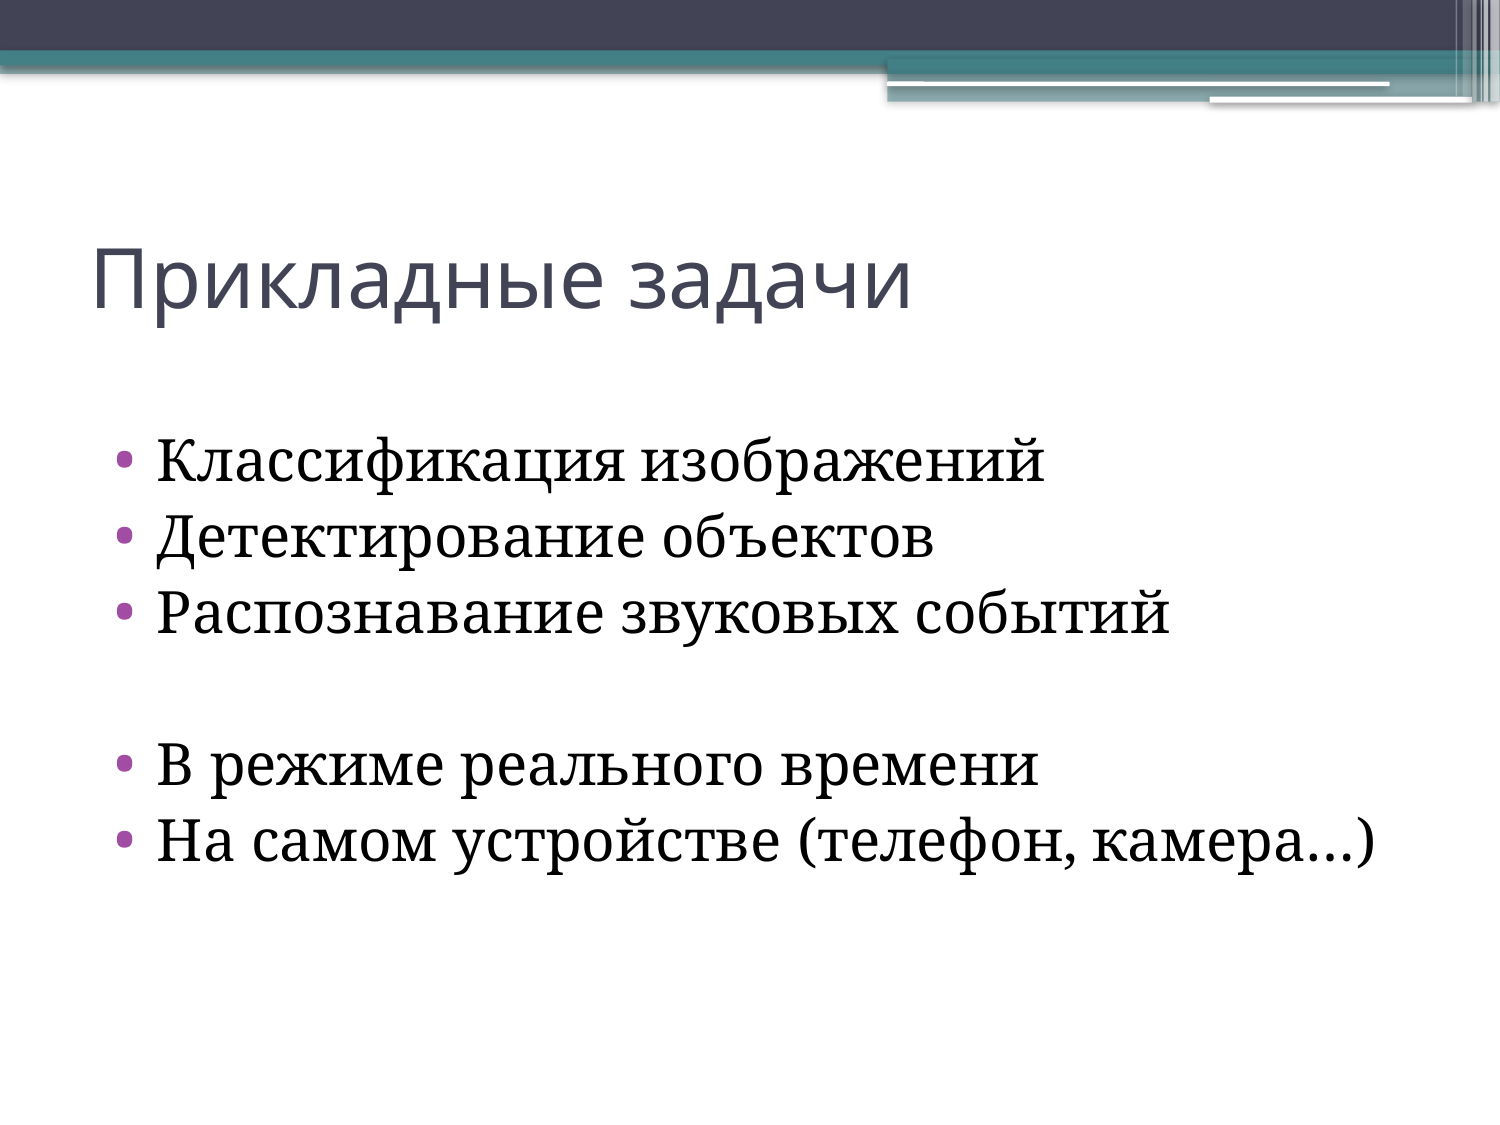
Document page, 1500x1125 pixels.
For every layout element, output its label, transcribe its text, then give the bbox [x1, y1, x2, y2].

list Классификация изображений Детектирование объектов Распознавание звуковых событий В режиме реального времени На самом устройстве (телефон, камера…) [82, 415, 1432, 950]
title Прикладные задачи [75, 187, 1425, 363]
